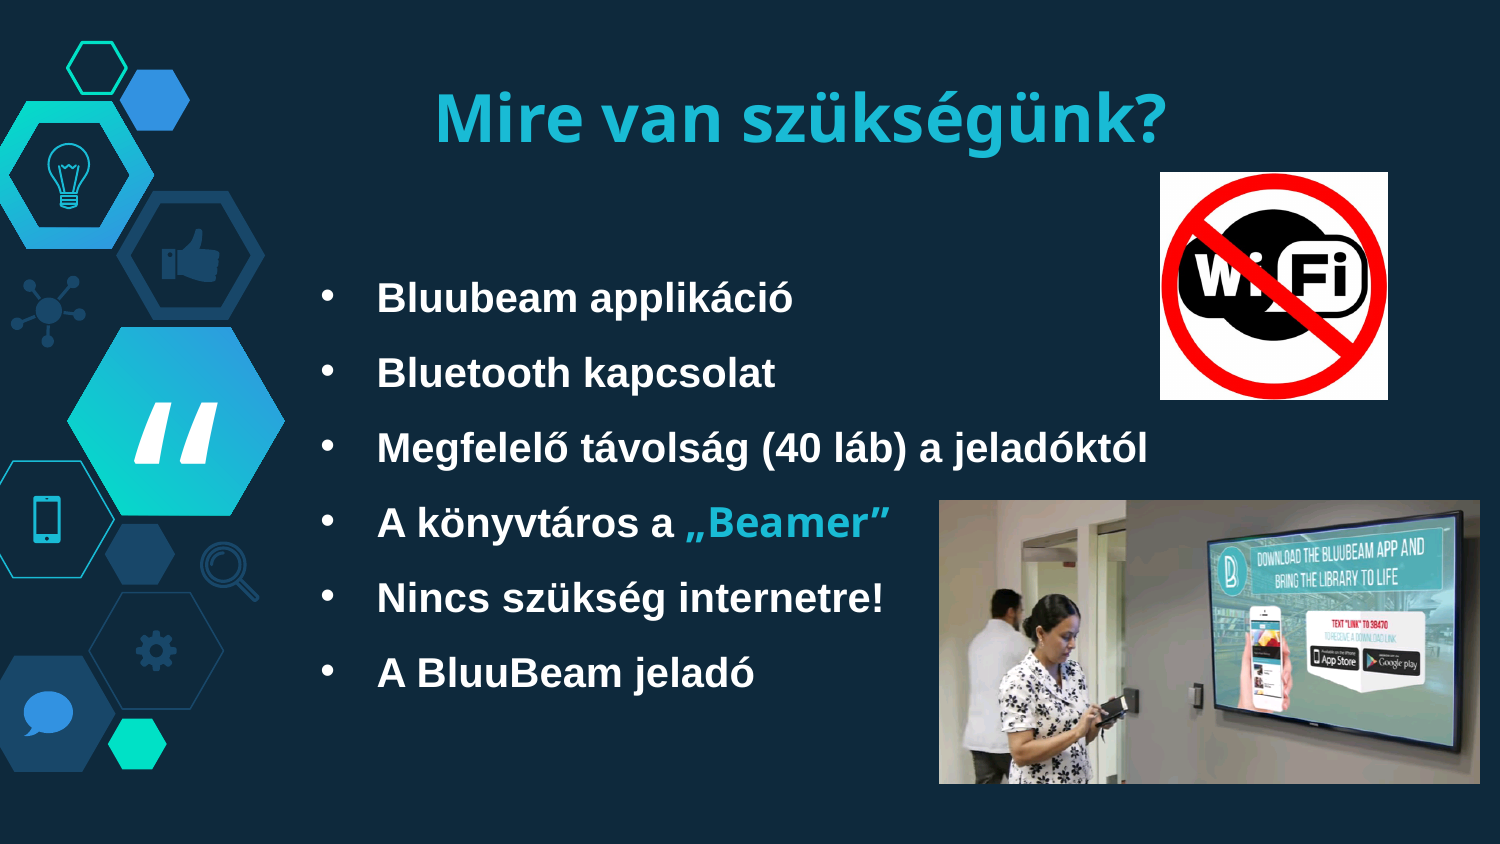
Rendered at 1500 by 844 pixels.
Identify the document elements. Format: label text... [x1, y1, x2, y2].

picture [939, 500, 1481, 785]
text_box Bluubeam applikáció Bluetooth kapcsolat Megfelelő távolság (40 láb) a jeladóktól A könyvtáros a „Beamer” Nincs szükség internetre! A BluuBeam jeladó [305, 238, 1480, 703]
picture [1160, 172, 1388, 400]
list Mire van szükségünk? [285, 61, 1316, 170]
